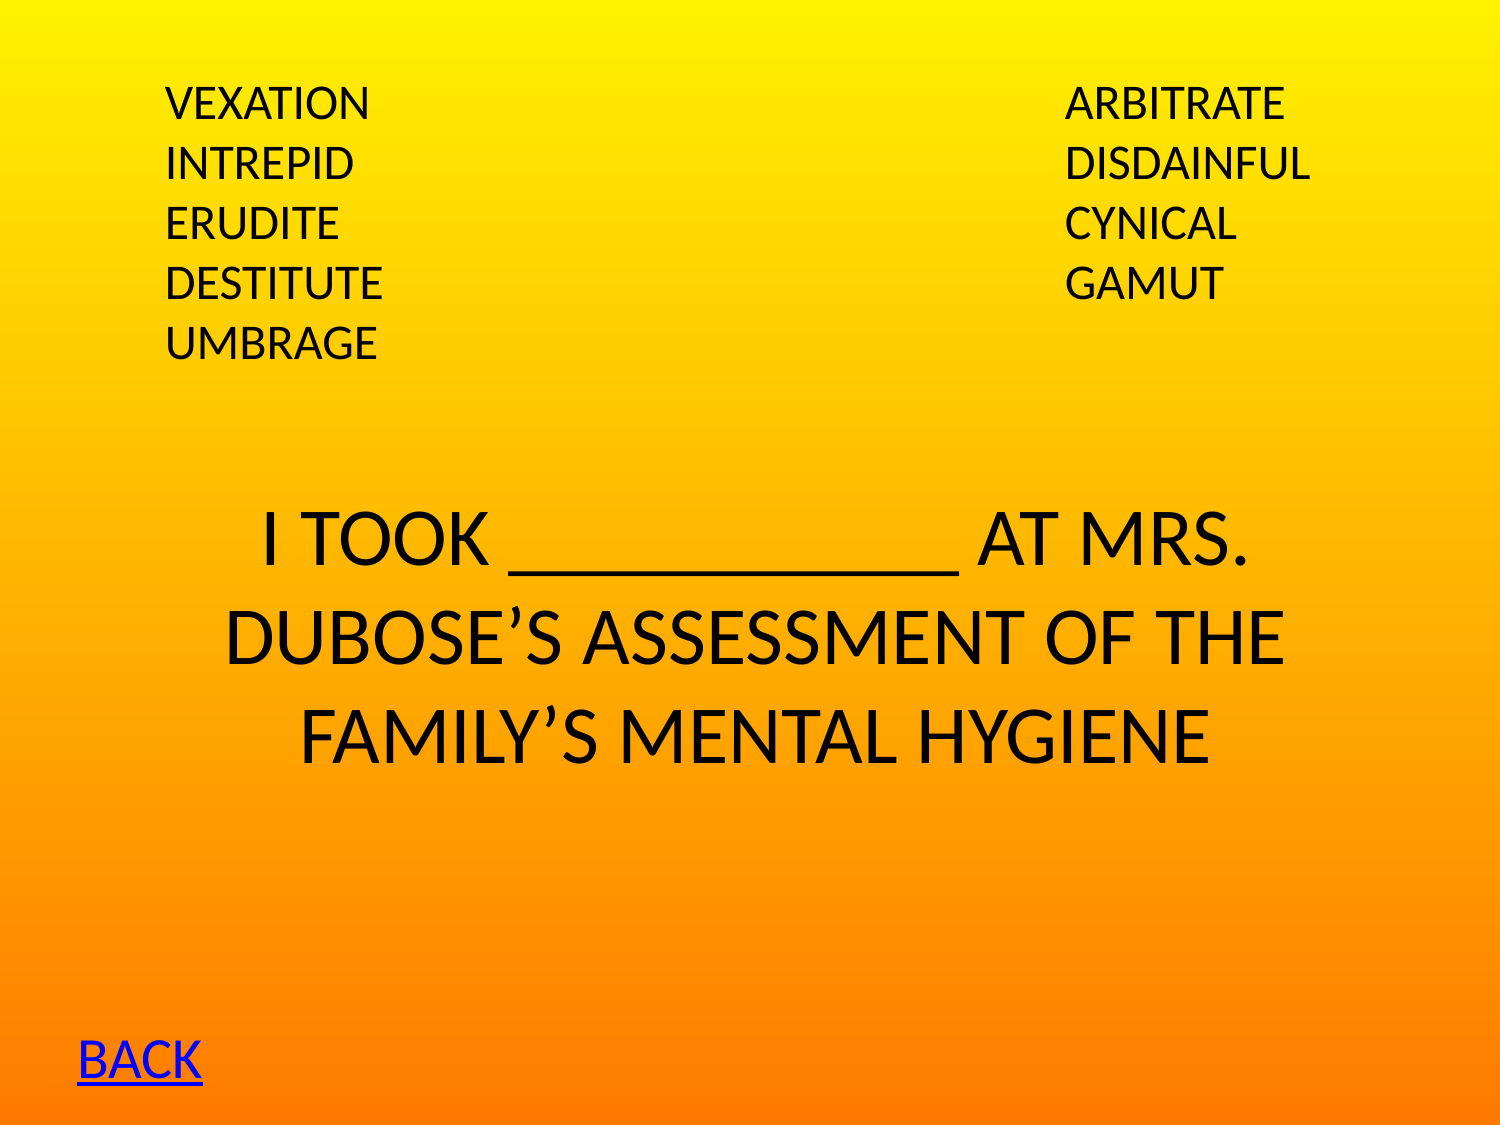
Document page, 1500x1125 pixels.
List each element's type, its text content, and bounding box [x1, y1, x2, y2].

text_box BACK [62, 1012, 275, 1098]
text_box VEXATION ARBITRATE INTREPID DISDAINFUL ERUDITE CYNICAL DESTITUTE GAMUT UMBRAGE [149, 62, 1363, 378]
title I TOOK ___________ AT MRS. DUBOSE’S ASSESSMENT OF THE FAMILY’S MENTAL HYGIENE [112, 474, 1400, 788]
